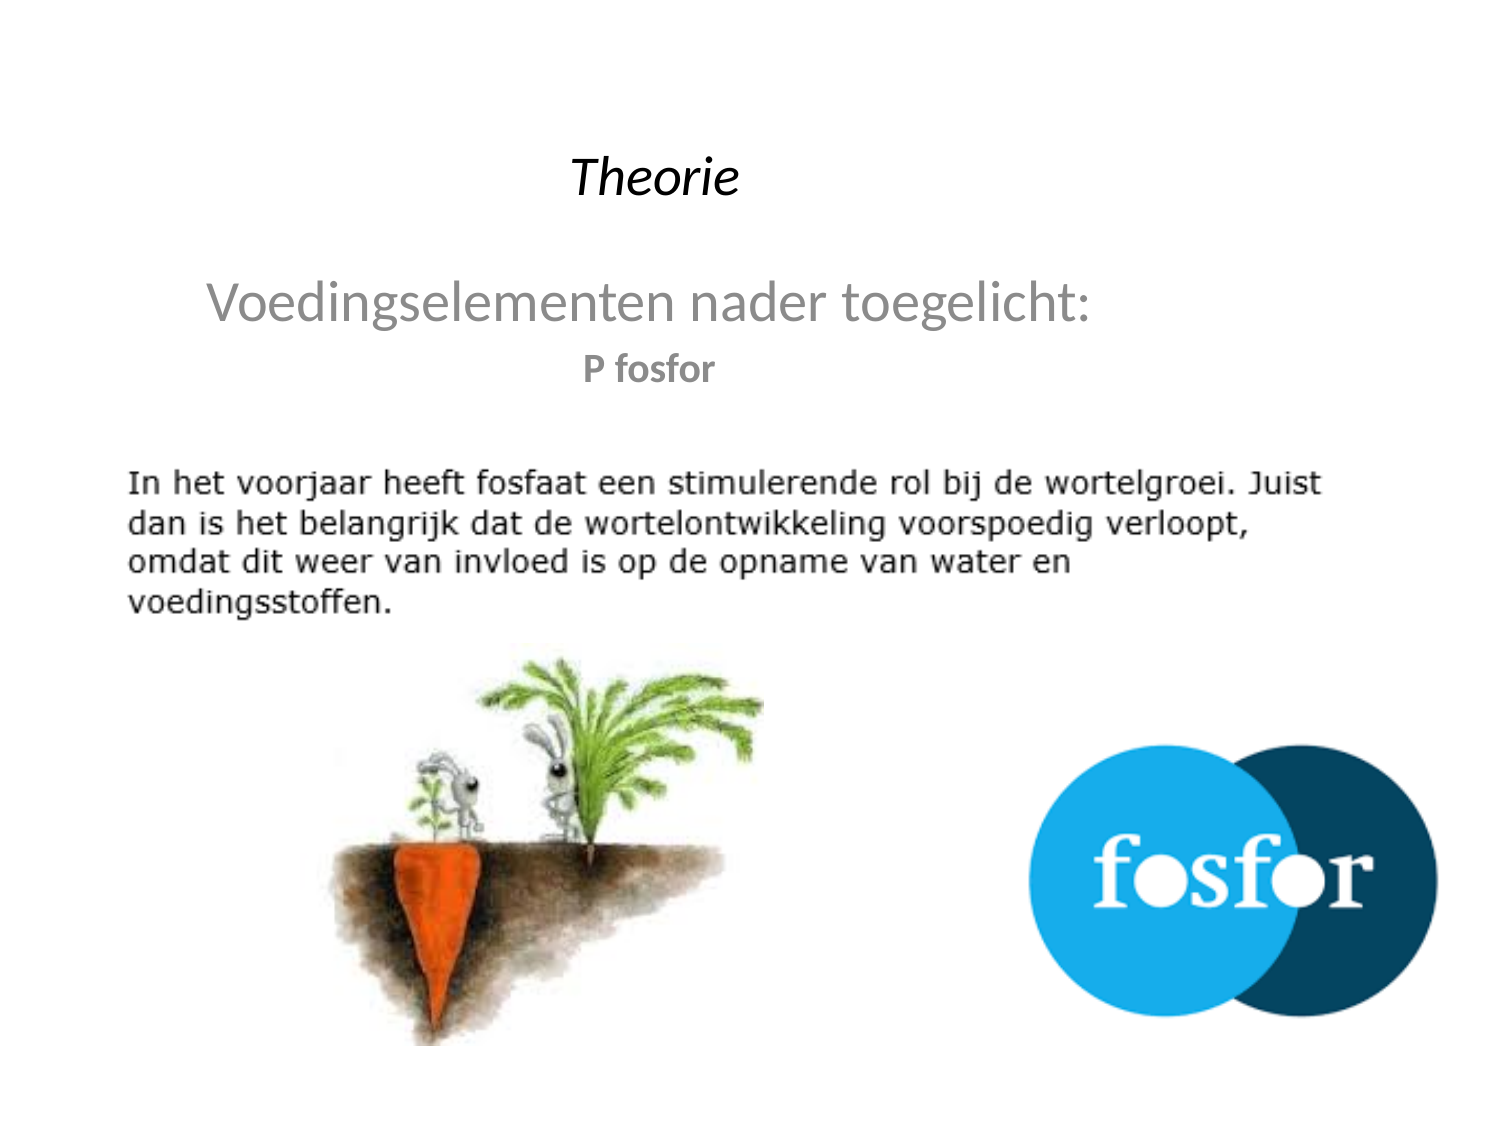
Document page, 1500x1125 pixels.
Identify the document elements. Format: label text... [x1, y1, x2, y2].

picture [300, 643, 764, 1046]
subtitle Voedingselementen nader toegelicht: P fosfor [64, 255, 1235, 882]
picture [108, 452, 1350, 635]
title Theorie [112, 101, 1199, 244]
picture [998, 645, 1470, 1117]
